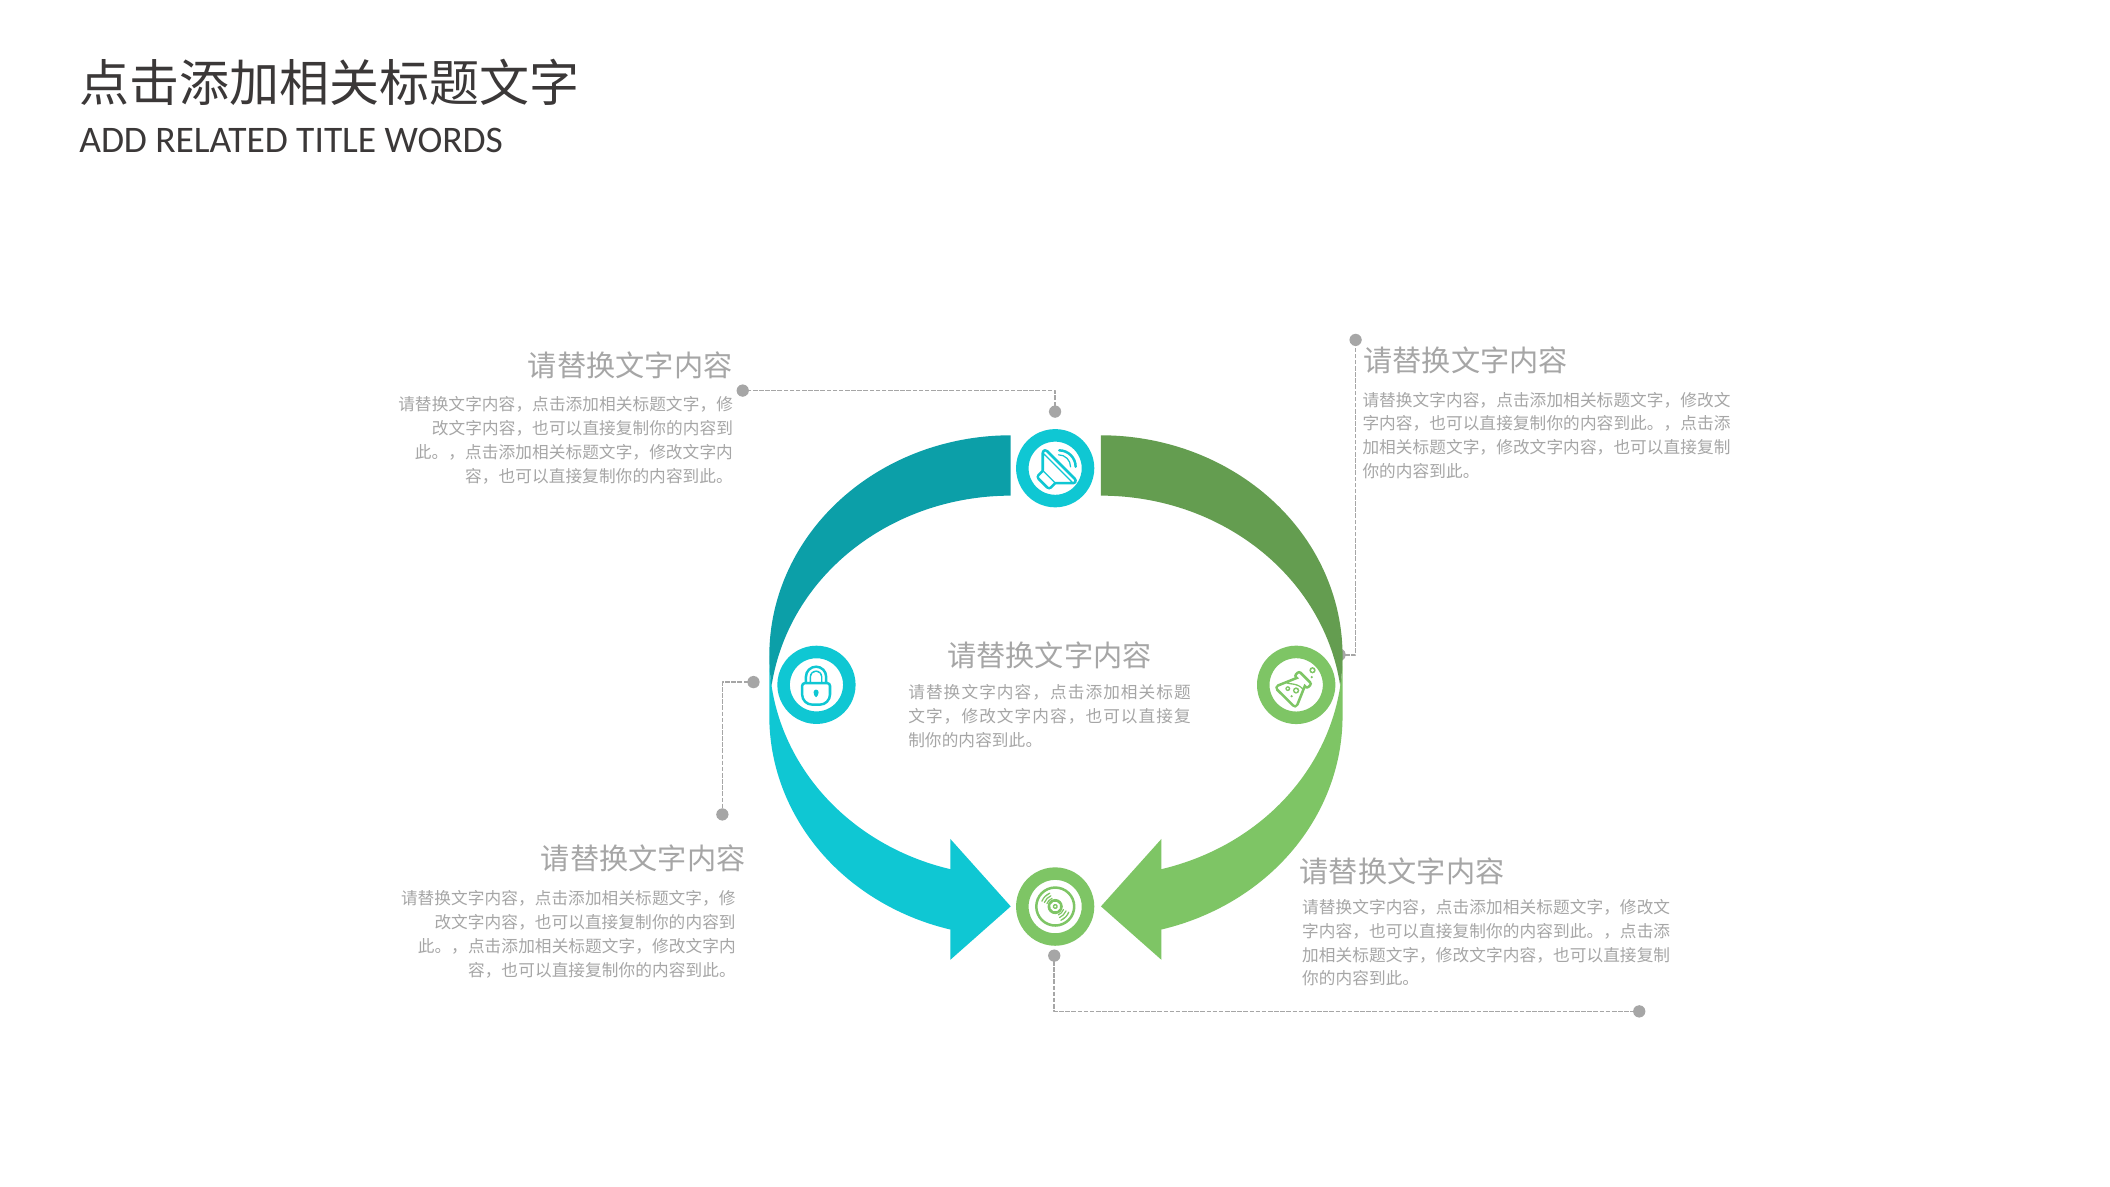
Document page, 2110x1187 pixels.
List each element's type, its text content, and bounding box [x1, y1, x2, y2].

text_box [1048, 401, 1062, 418]
text_box 点击添加相关标题文字 [63, 43, 596, 120]
text_box [1627, 1005, 1646, 1018]
text_box [1343, 649, 1350, 660]
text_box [391, 833, 746, 981]
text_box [769, 435, 1343, 967]
text_box [736, 384, 753, 397]
text_box ADD RELATED TITLE WORDS [63, 107, 520, 169]
text_box [716, 802, 729, 821]
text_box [389, 339, 734, 488]
text_box [1349, 333, 1362, 348]
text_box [1299, 846, 1675, 990]
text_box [1362, 335, 1736, 483]
text_box [743, 675, 760, 689]
